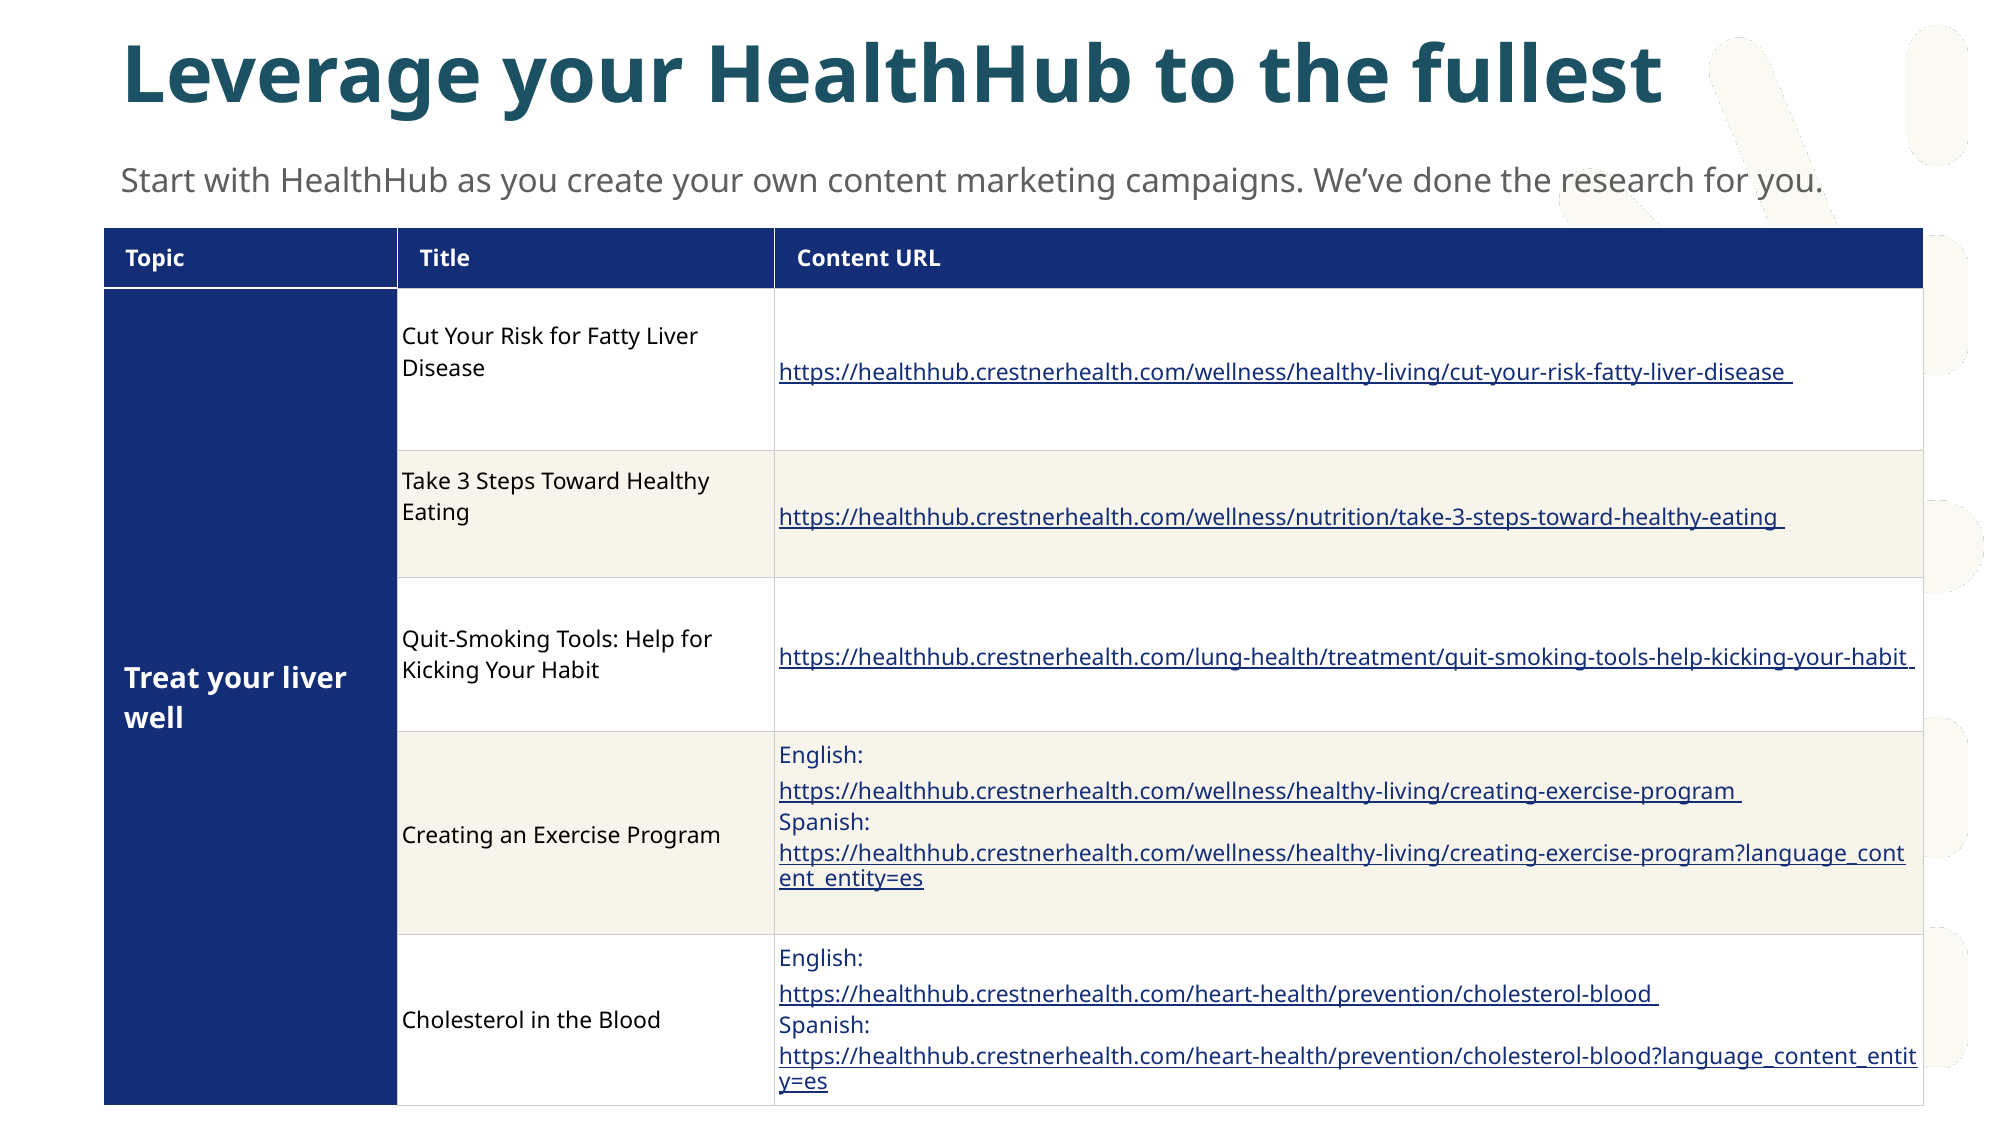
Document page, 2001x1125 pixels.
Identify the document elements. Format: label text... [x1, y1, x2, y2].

table_cell https://healthhub.crestnerhealth.com/wellness/nutrition/take-3-steps-toward-healthy-eating [775, 451, 1923, 577]
table_cell English: https://healthhub.crestnerhealth.com/heart-health/prevention/cholesterol-blood Spanish: https://healthhub.crestnerhealth.com/heart-health/prevention/cholesterol-blood?language_content_entity=es [775, 935, 1923, 1105]
list Start with HealthHub as you create your own content marketing campaigns. We’ve done the research for you. [120, 120, 1865, 226]
table_header Content URL [775, 228, 1923, 288]
table_cell Take 3 Steps Toward Healthy Eating [398, 451, 774, 577]
table_cell Treat your liver well [104, 289, 397, 1105]
table_cell https://healthhub.crestnerhealth.com/lung-health/treatment/quit-smoking-tools-help-kicking-your-habit [775, 578, 1923, 731]
table_cell Quit-Smoking Tools: Help for Kicking Your Habit [398, 578, 774, 731]
table_cell Cholesterol in the Blood [398, 935, 774, 1105]
table_cell Creating an Exercise Program [398, 732, 774, 934]
table_header Title [398, 228, 774, 288]
title Leverage your HealthHub to the fullest [121, 0, 1864, 120]
table_cell English: https://healthhub.crestnerhealth.com/wellness/healthy-living/creating-exercise-program Spanish: https://healthhub.crestnerhealth.com/wellness/healthy-living/creating-exercise-program?language_content_entity=es [775, 732, 1923, 934]
table_cell https://healthhub.crestnerhealth.com/wellness/healthy-living/cut-your-risk-fatty-liver-disease [775, 289, 1923, 450]
table_cell Cut Your Risk for Fatty Liver Disease [398, 289, 774, 450]
table_header Topic [104, 228, 397, 287]
